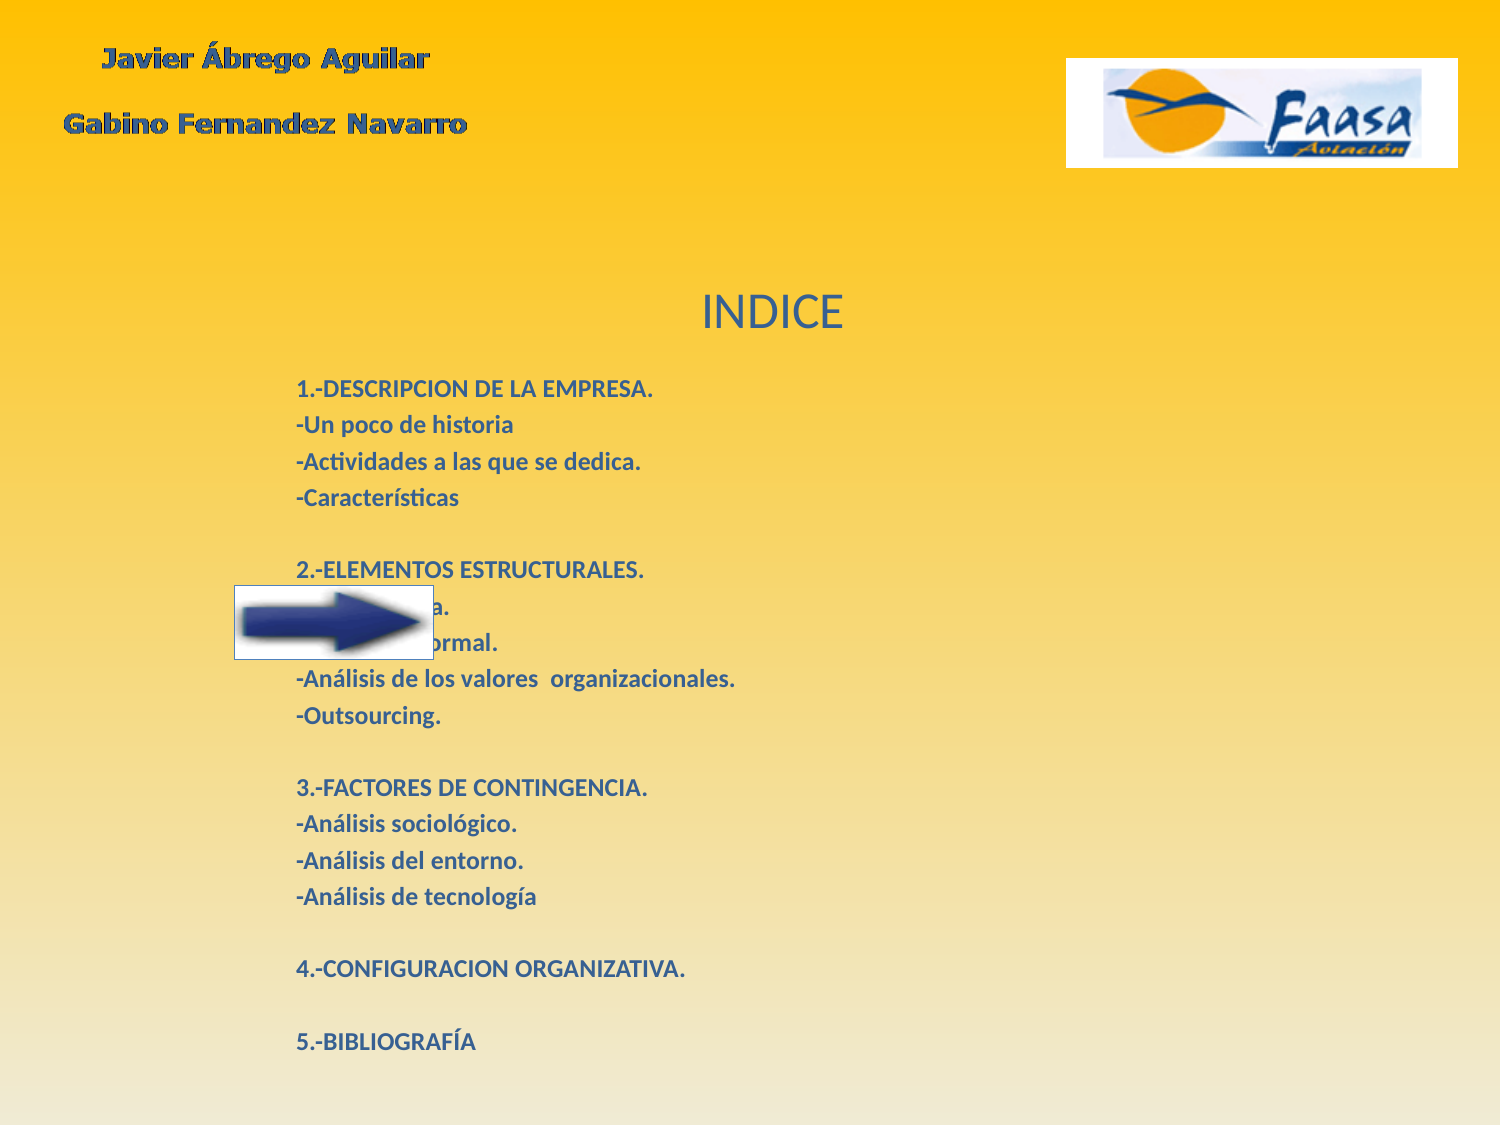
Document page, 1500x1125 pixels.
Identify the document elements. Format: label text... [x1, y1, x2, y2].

picture [1066, 58, 1458, 168]
picture [234, 585, 434, 660]
picture [0, 0, 530, 214]
subtitle INDICE 1.-DESCRIPCION DE LA EMPRESA. -Un poco de historia -Actividades a las que se dedica. -Características 2.-ELEMENTOS ESTRUCTURALES. -Organigrama. -Estructura formal. -Análisis de los valores organizacionales. -Outsourcing. 3.-FACTORES DE CONTINGENCIA. -Análisis sociológico. -Análisis del entorno. -Análisis de tecnología 4.-CONFIGURACION ORGANIZATIVA. 5.-BIBLIOGRAFÍA [164, 269, 1383, 1067]
